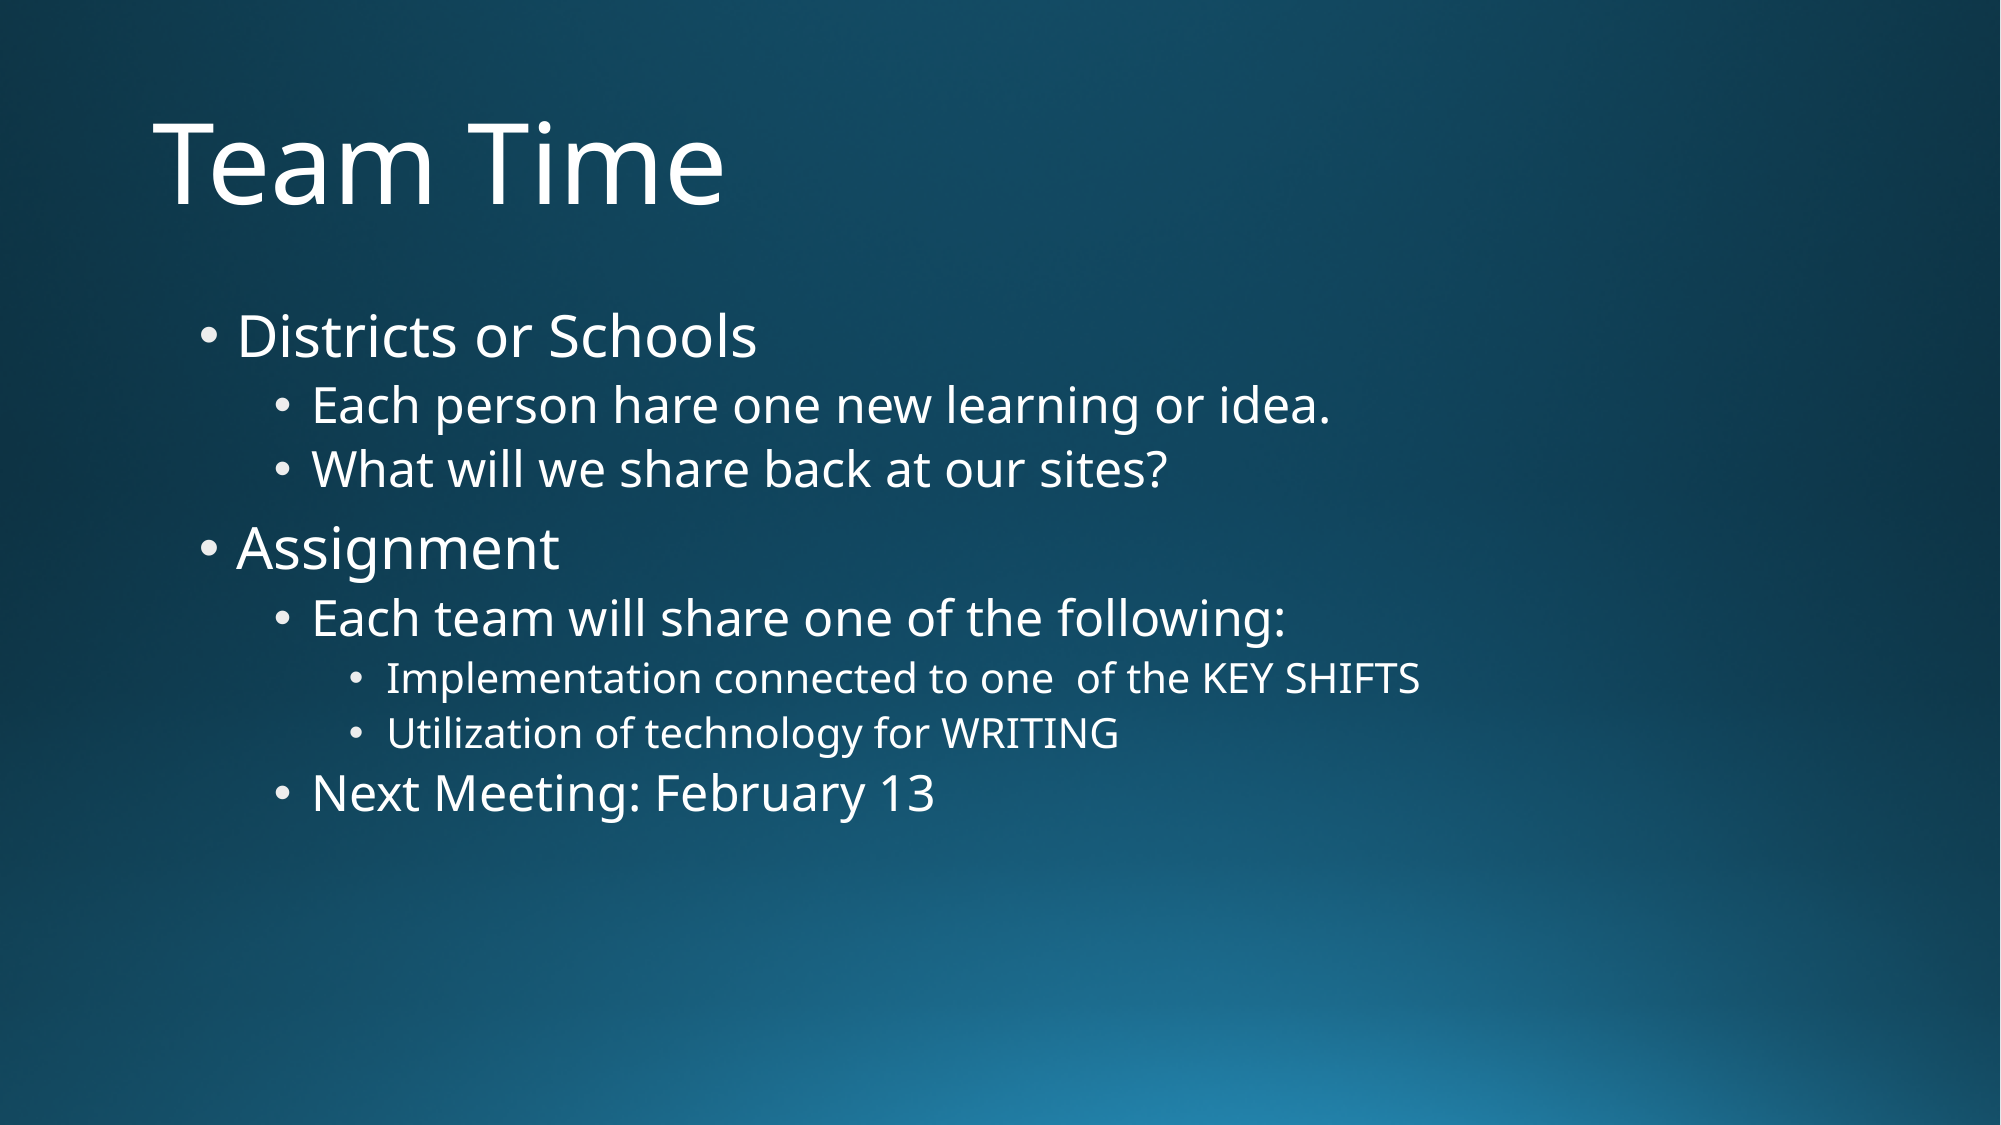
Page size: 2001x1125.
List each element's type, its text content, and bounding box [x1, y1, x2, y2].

list Districts or Schools Each person hare one new learning or idea. What will we share back at our sites? Assignment Each team will share one of the following: Implementation connected to one of the KEY SHIFTS Utilization of technology for WRITING Next Meeting: February 13 [183, 299, 1863, 1014]
picture [0, 0, 2001, 1125]
title Team Time [137, 59, 1863, 278]
